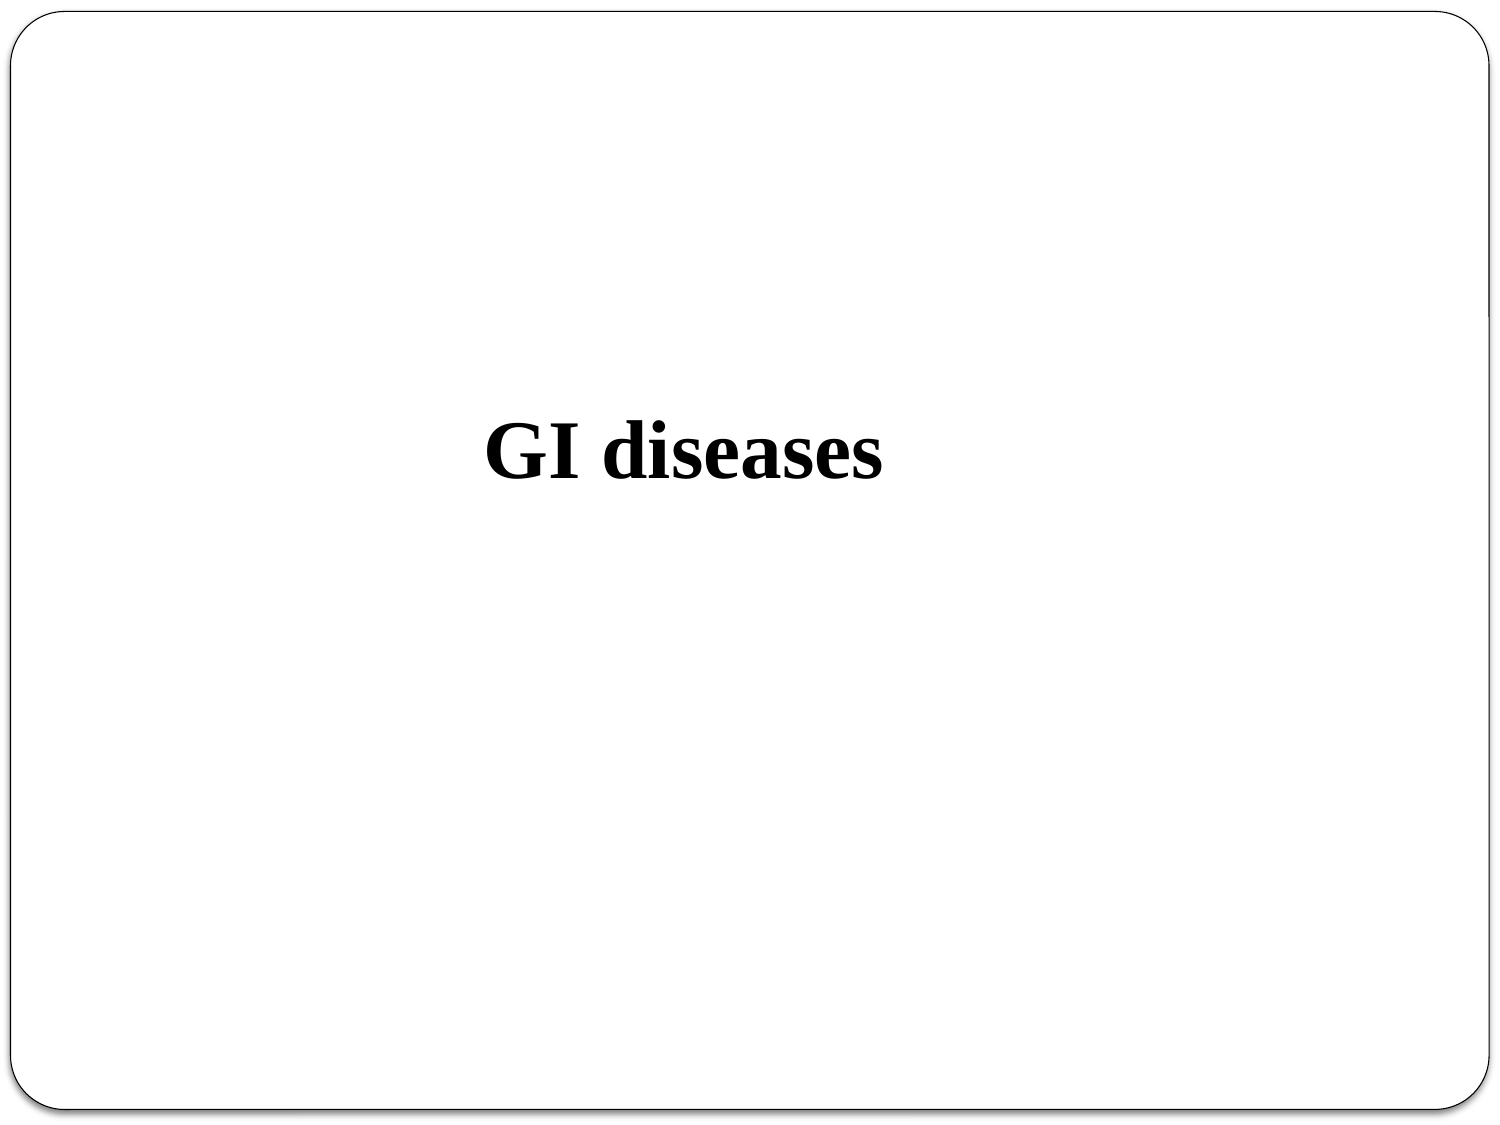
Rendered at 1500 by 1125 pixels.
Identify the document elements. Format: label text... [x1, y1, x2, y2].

text_box GI diseases [468, 388, 900, 503]
